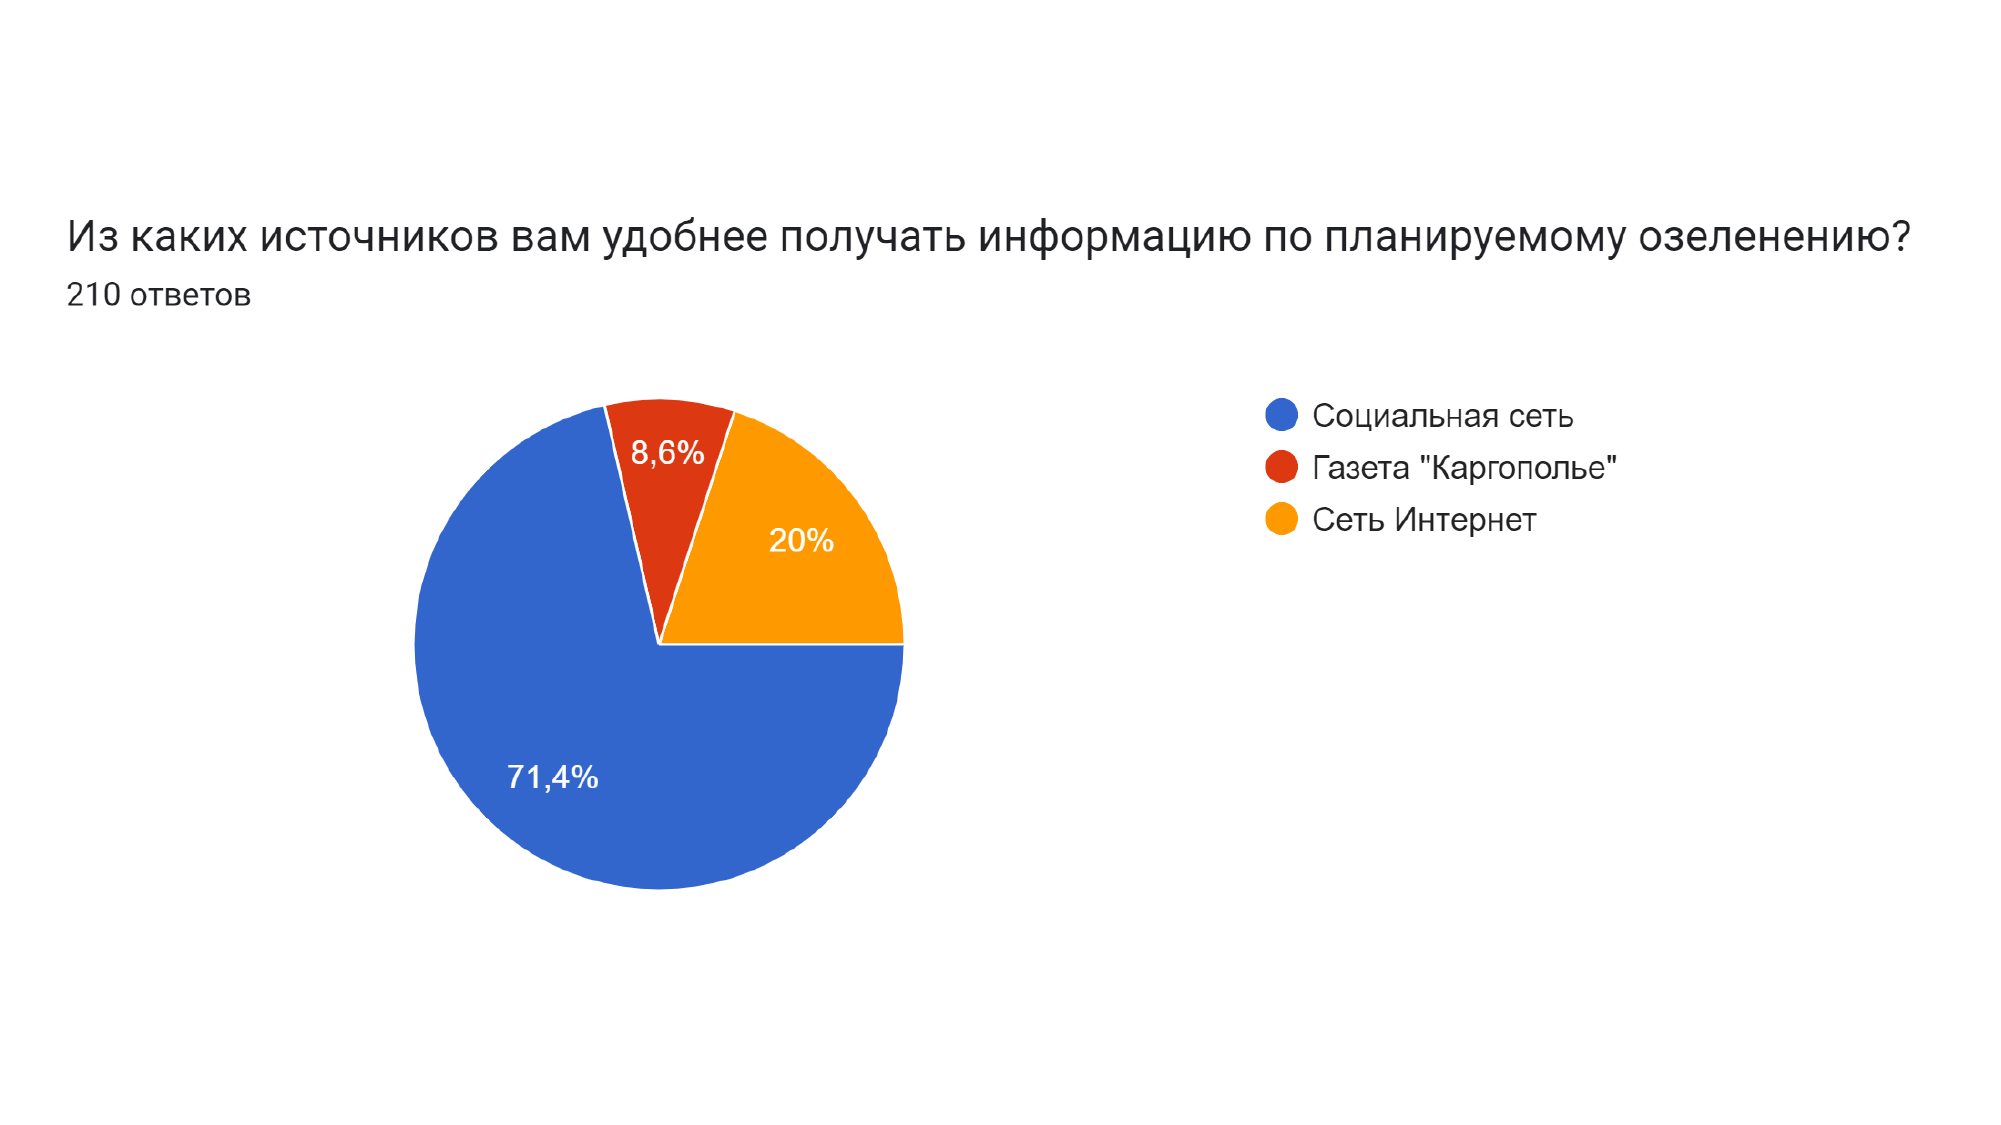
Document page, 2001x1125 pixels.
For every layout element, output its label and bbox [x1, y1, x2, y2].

picture [0, 141, 2000, 984]
